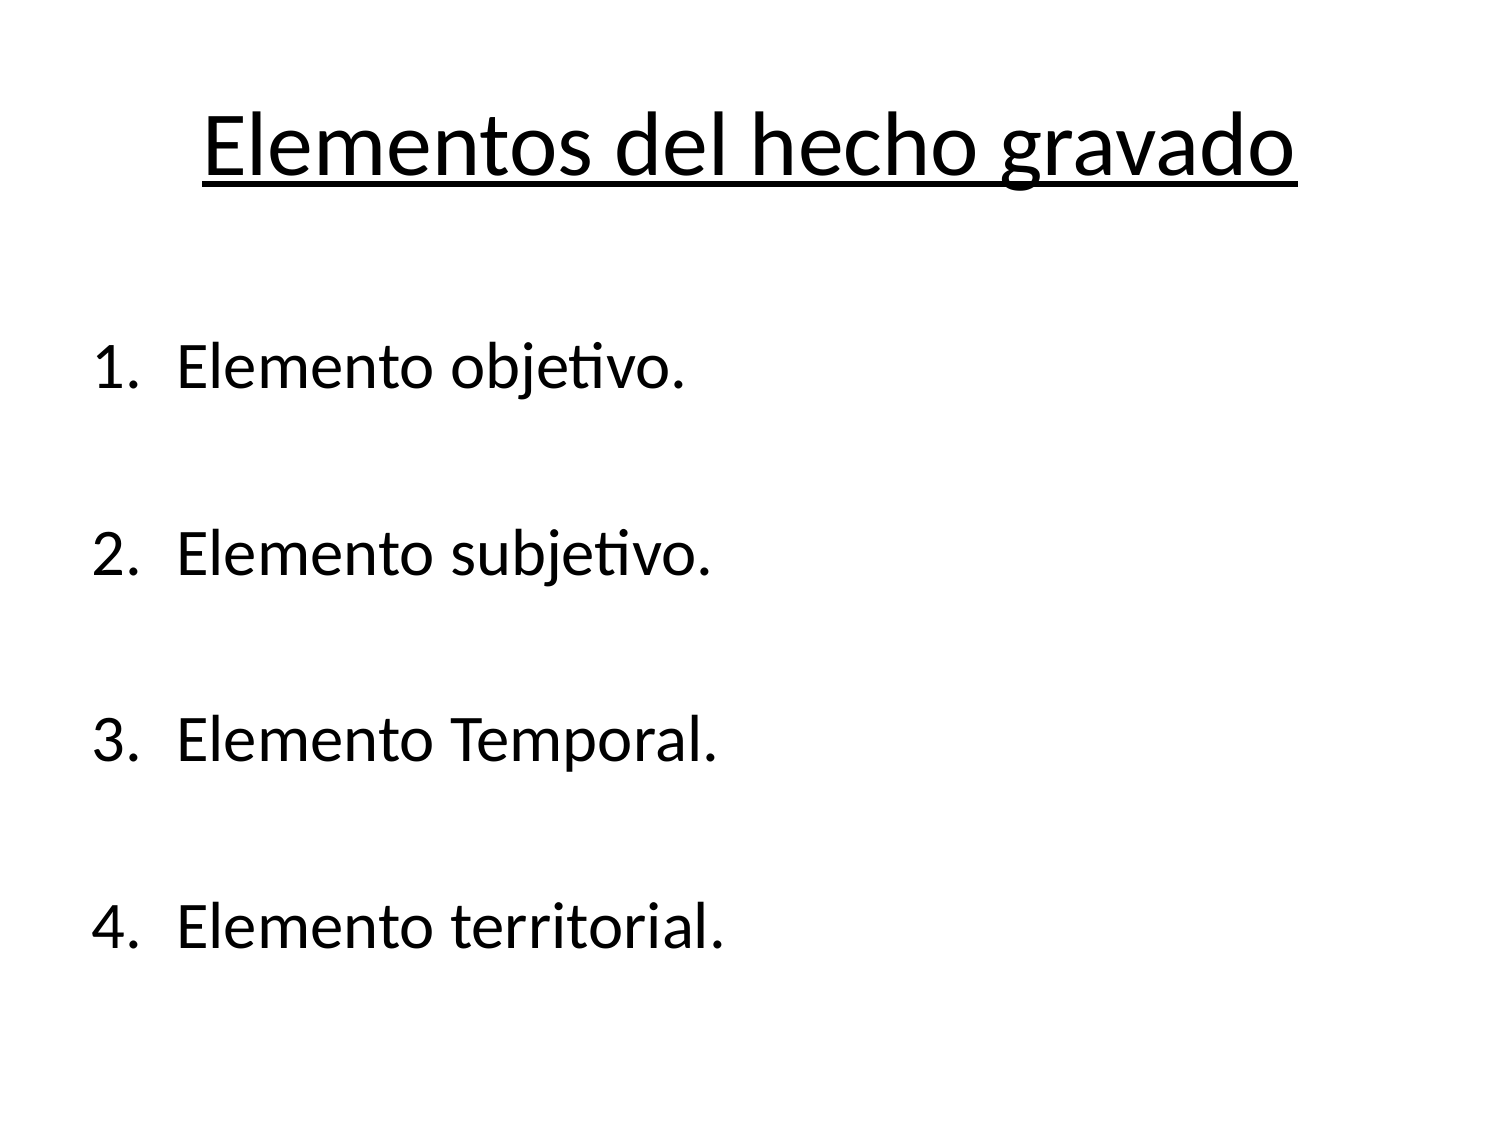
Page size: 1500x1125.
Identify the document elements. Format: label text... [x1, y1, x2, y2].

title Elementos del hecho gravado [74, 44, 1426, 233]
list Elemento objetivo. Elemento subjetivo. Elemento Temporal. Elemento territorial. [76, 314, 1428, 1057]
